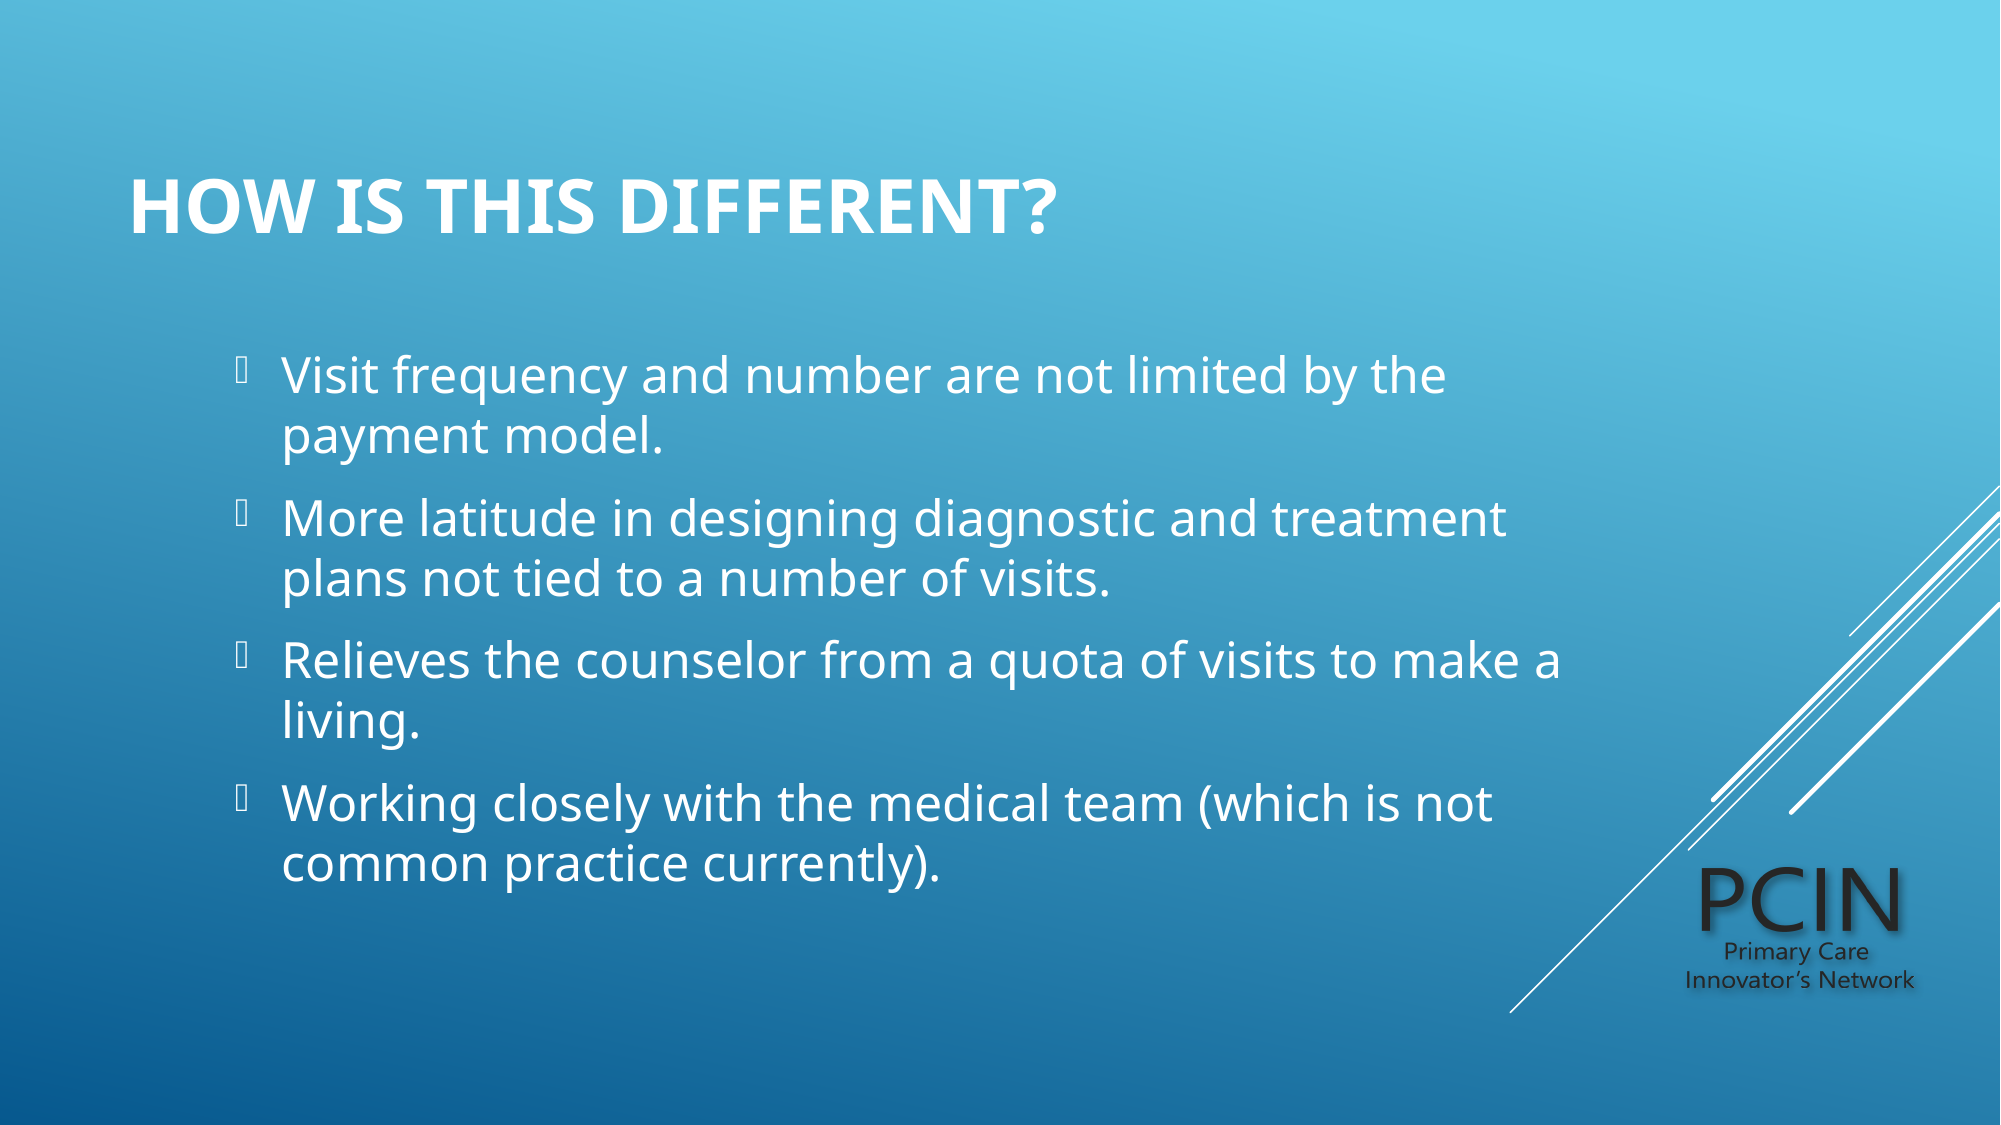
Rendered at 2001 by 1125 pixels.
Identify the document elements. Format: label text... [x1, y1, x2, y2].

title How is this different? [112, 79, 1513, 327]
picture [1672, 864, 1932, 994]
list Visit frequency and number are not limited by the payment model. More latitude in designing diagnostic and treatment plans not tied to a number of visits. Relieves the counselor from a quota of visits to make a living. Working closely with the medical team (which is not common practice currently). [220, 321, 1621, 915]
